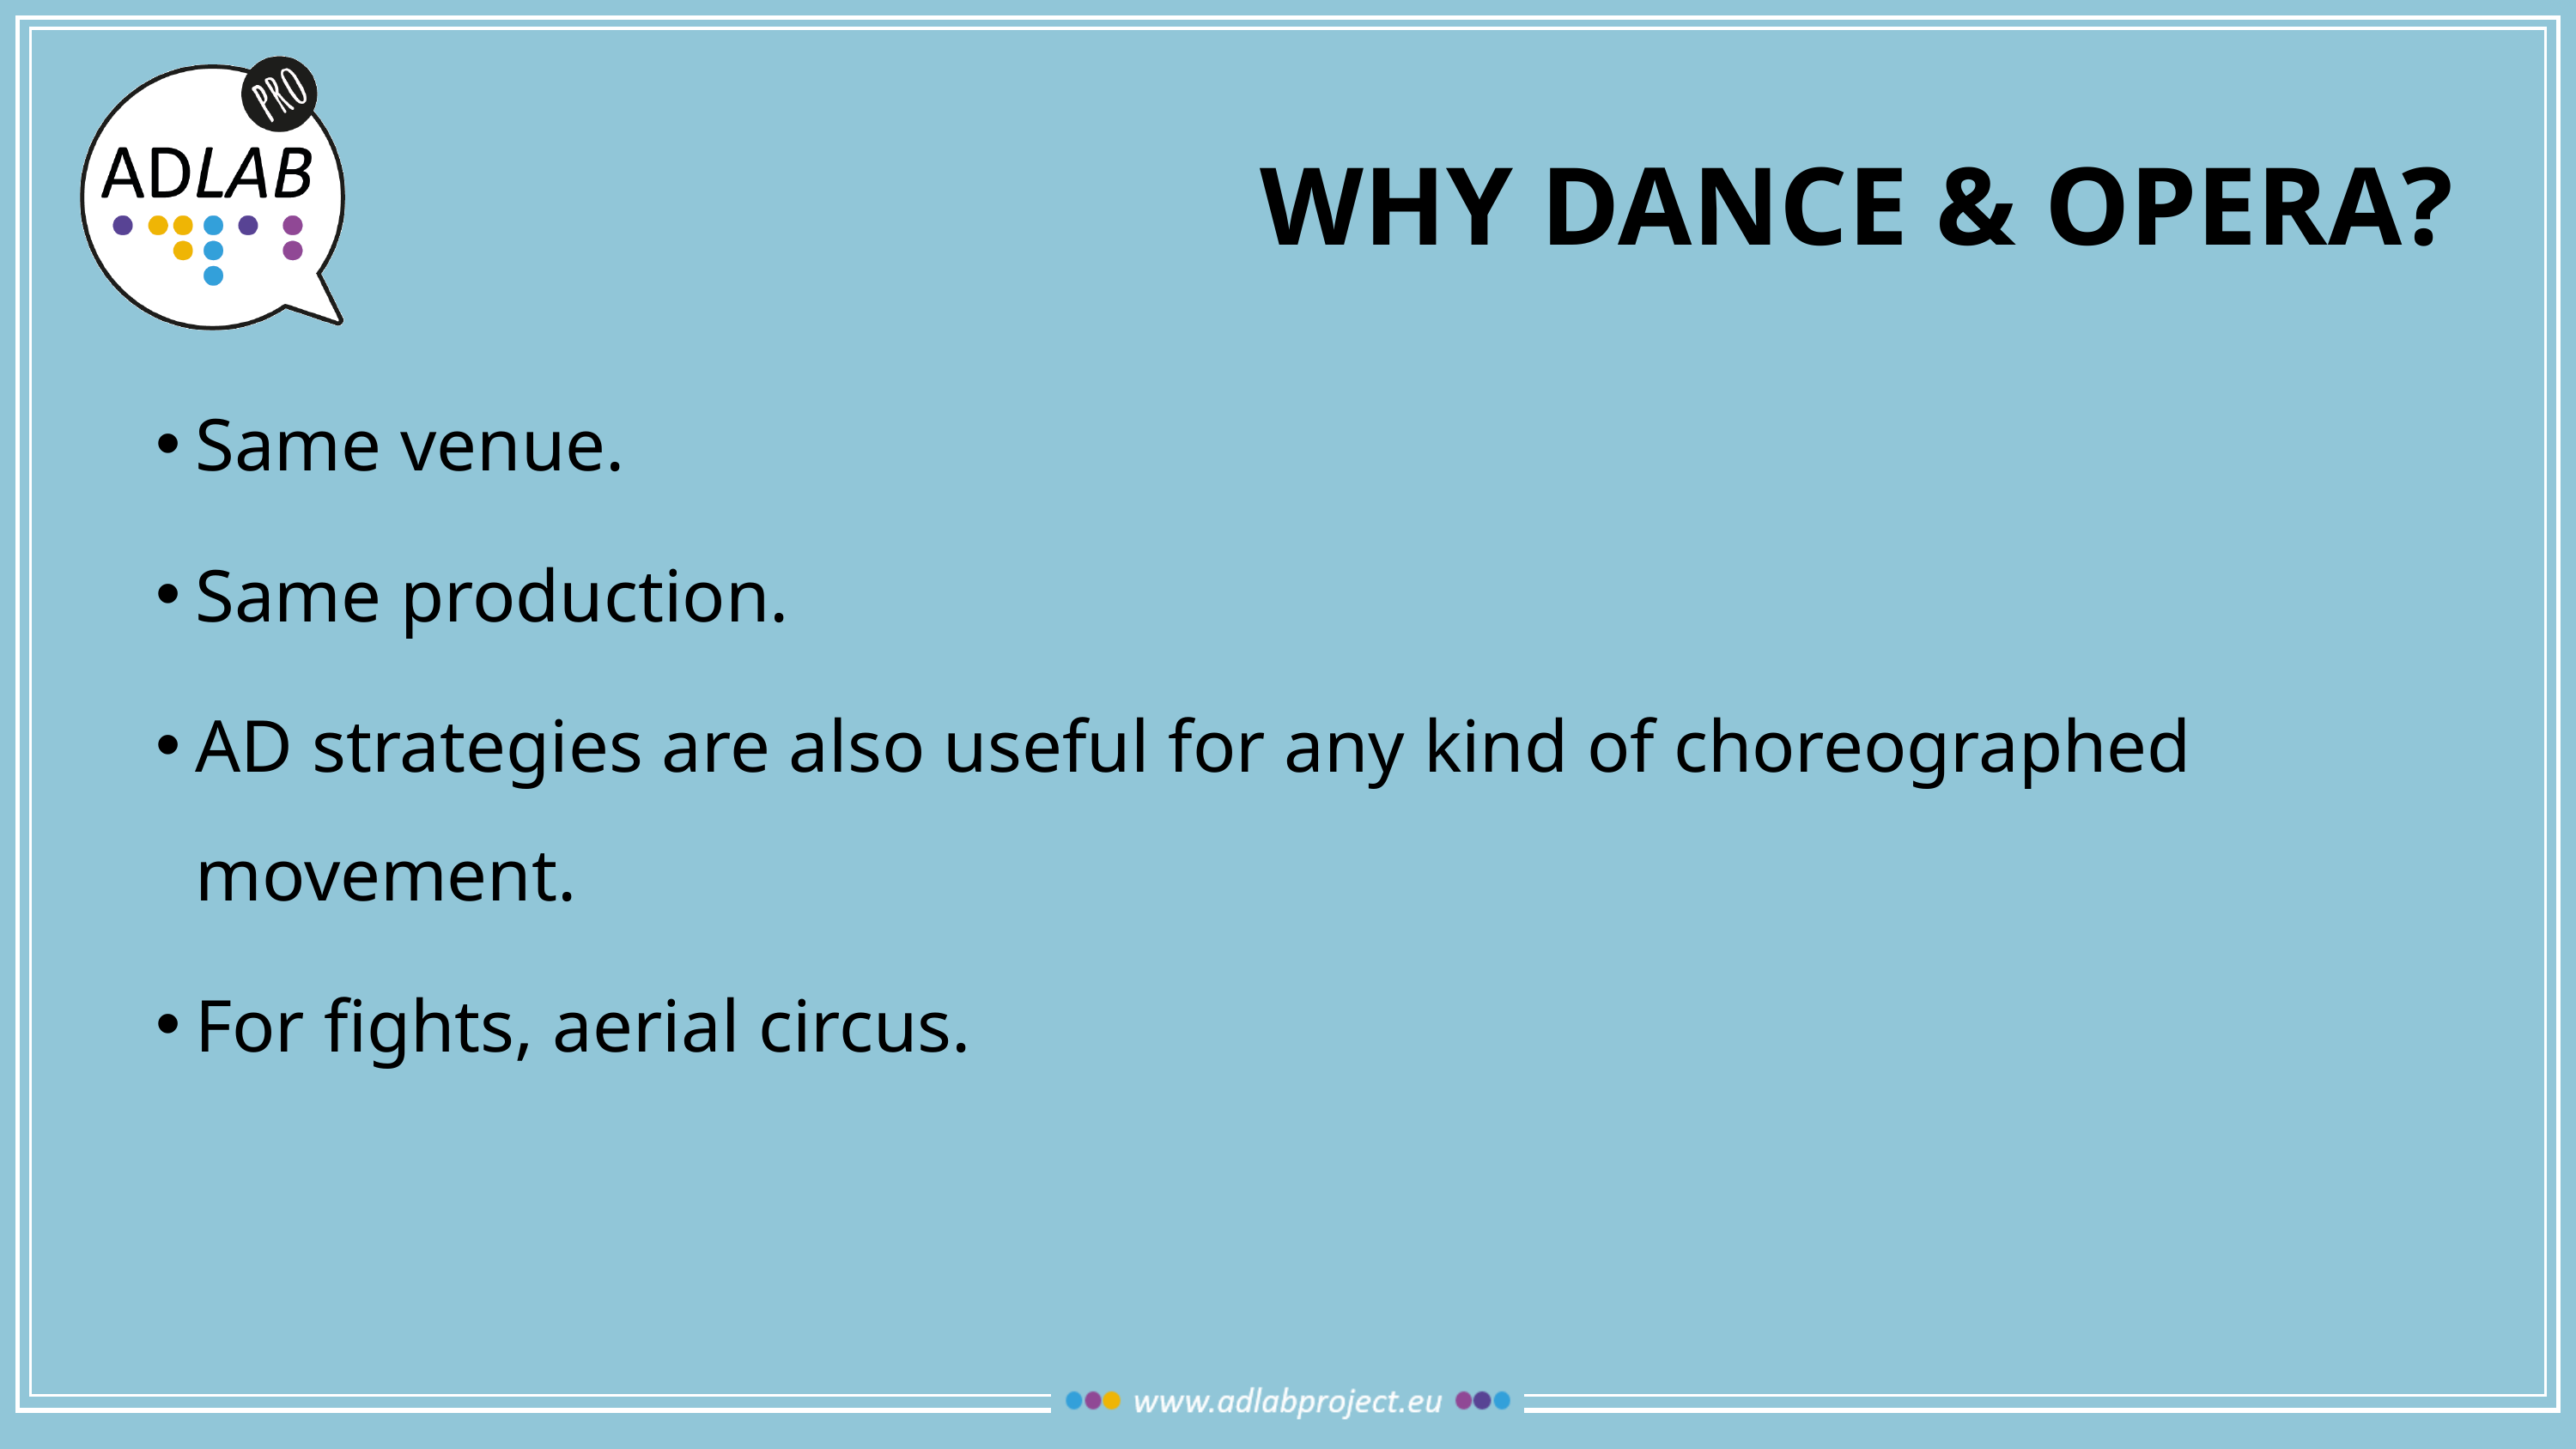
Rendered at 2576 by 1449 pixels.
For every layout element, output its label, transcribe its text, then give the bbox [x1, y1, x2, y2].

picture [1051, 1378, 1524, 1429]
list Same venue. Same production. AD strategies are also useful for any kind of choreographed movement. For fights, aerial circus. [143, 350, 2467, 1056]
picture [72, 49, 353, 330]
title Why Dance & Opera? [384, 70, 2467, 350]
